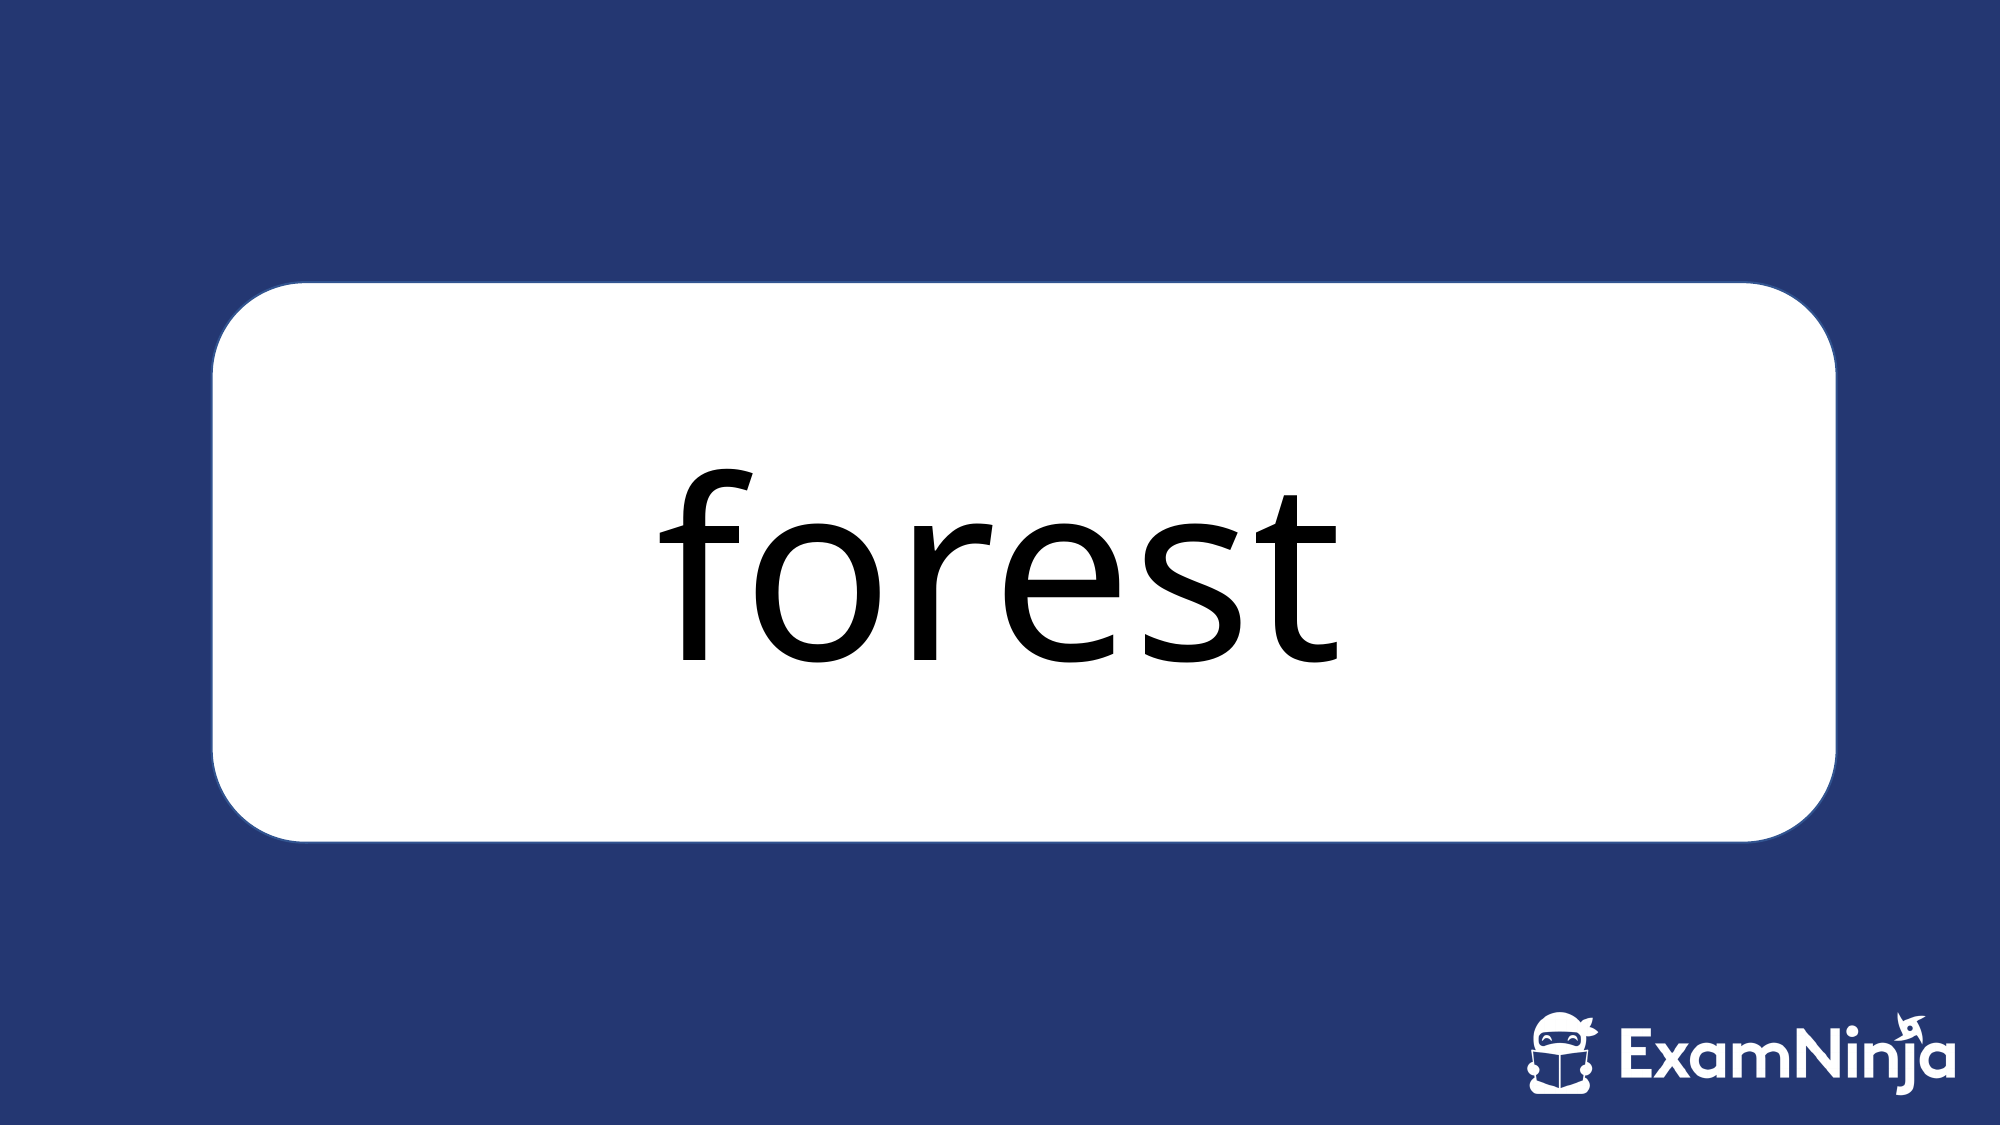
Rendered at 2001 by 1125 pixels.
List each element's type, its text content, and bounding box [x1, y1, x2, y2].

picture [1501, 1003, 1979, 1102]
text_box [210, 719, 1838, 844]
text_box forest [143, 403, 1857, 719]
text_box [210, 281, 1838, 403]
